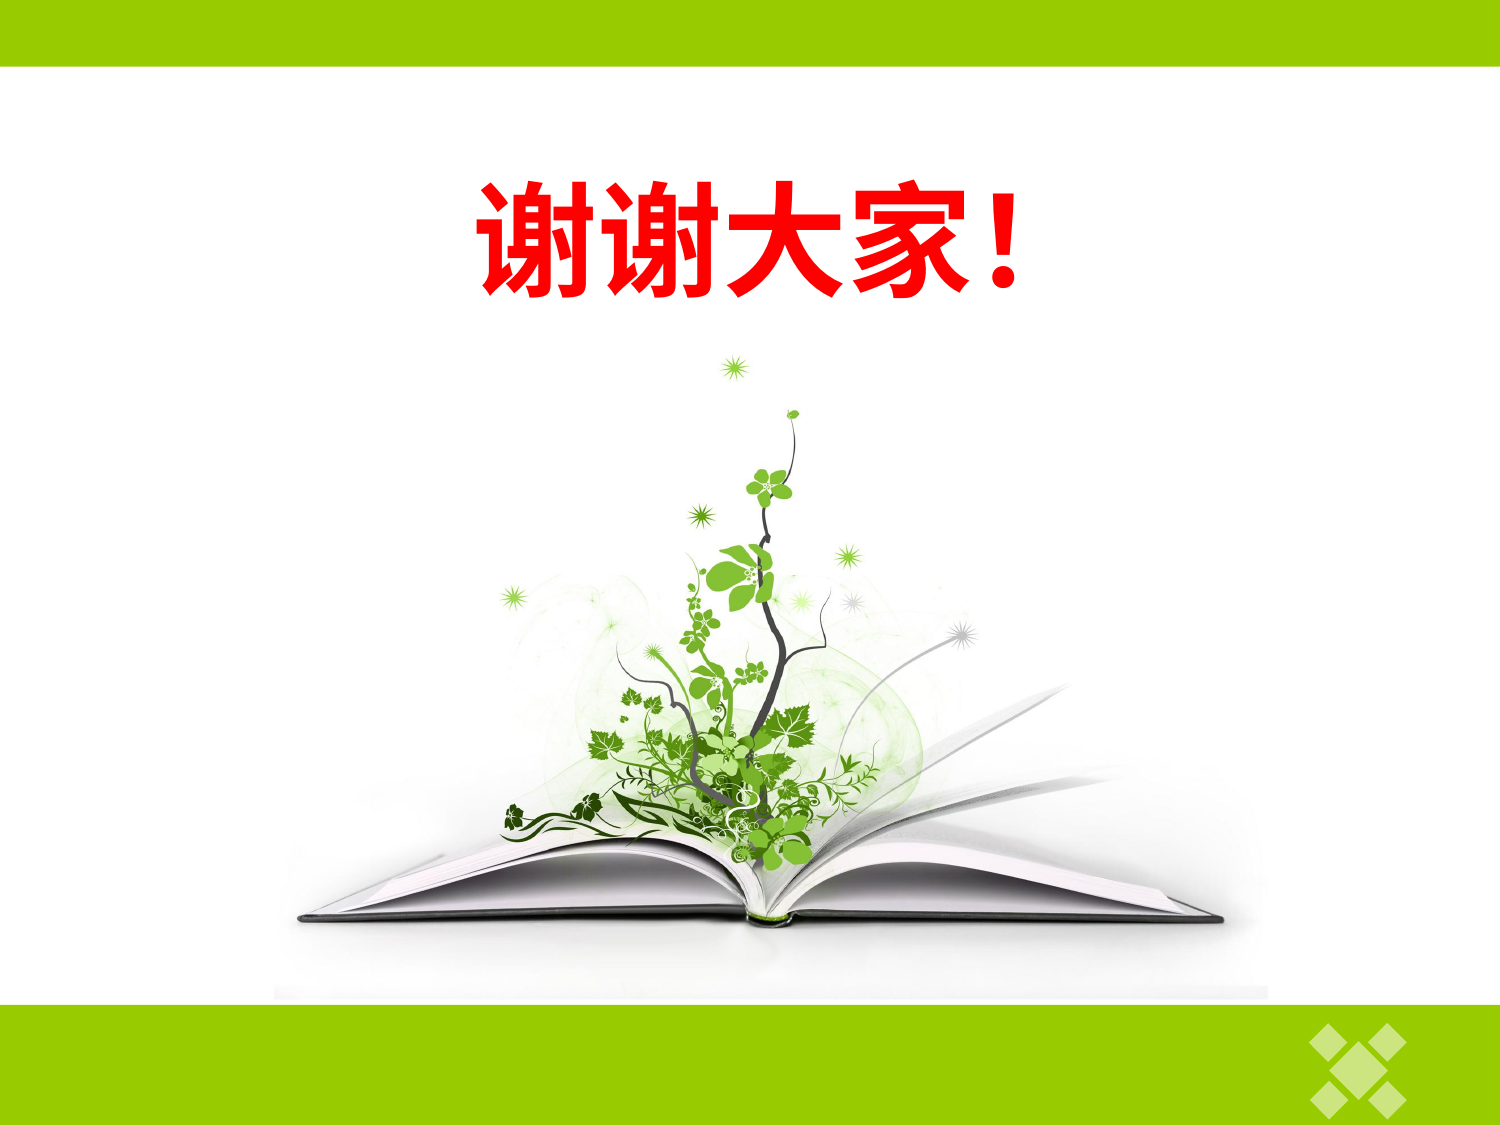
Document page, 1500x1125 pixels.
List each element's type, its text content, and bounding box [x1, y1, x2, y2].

text_box 谢谢大家！ [159, 155, 1412, 321]
picture [218, 245, 1285, 1000]
